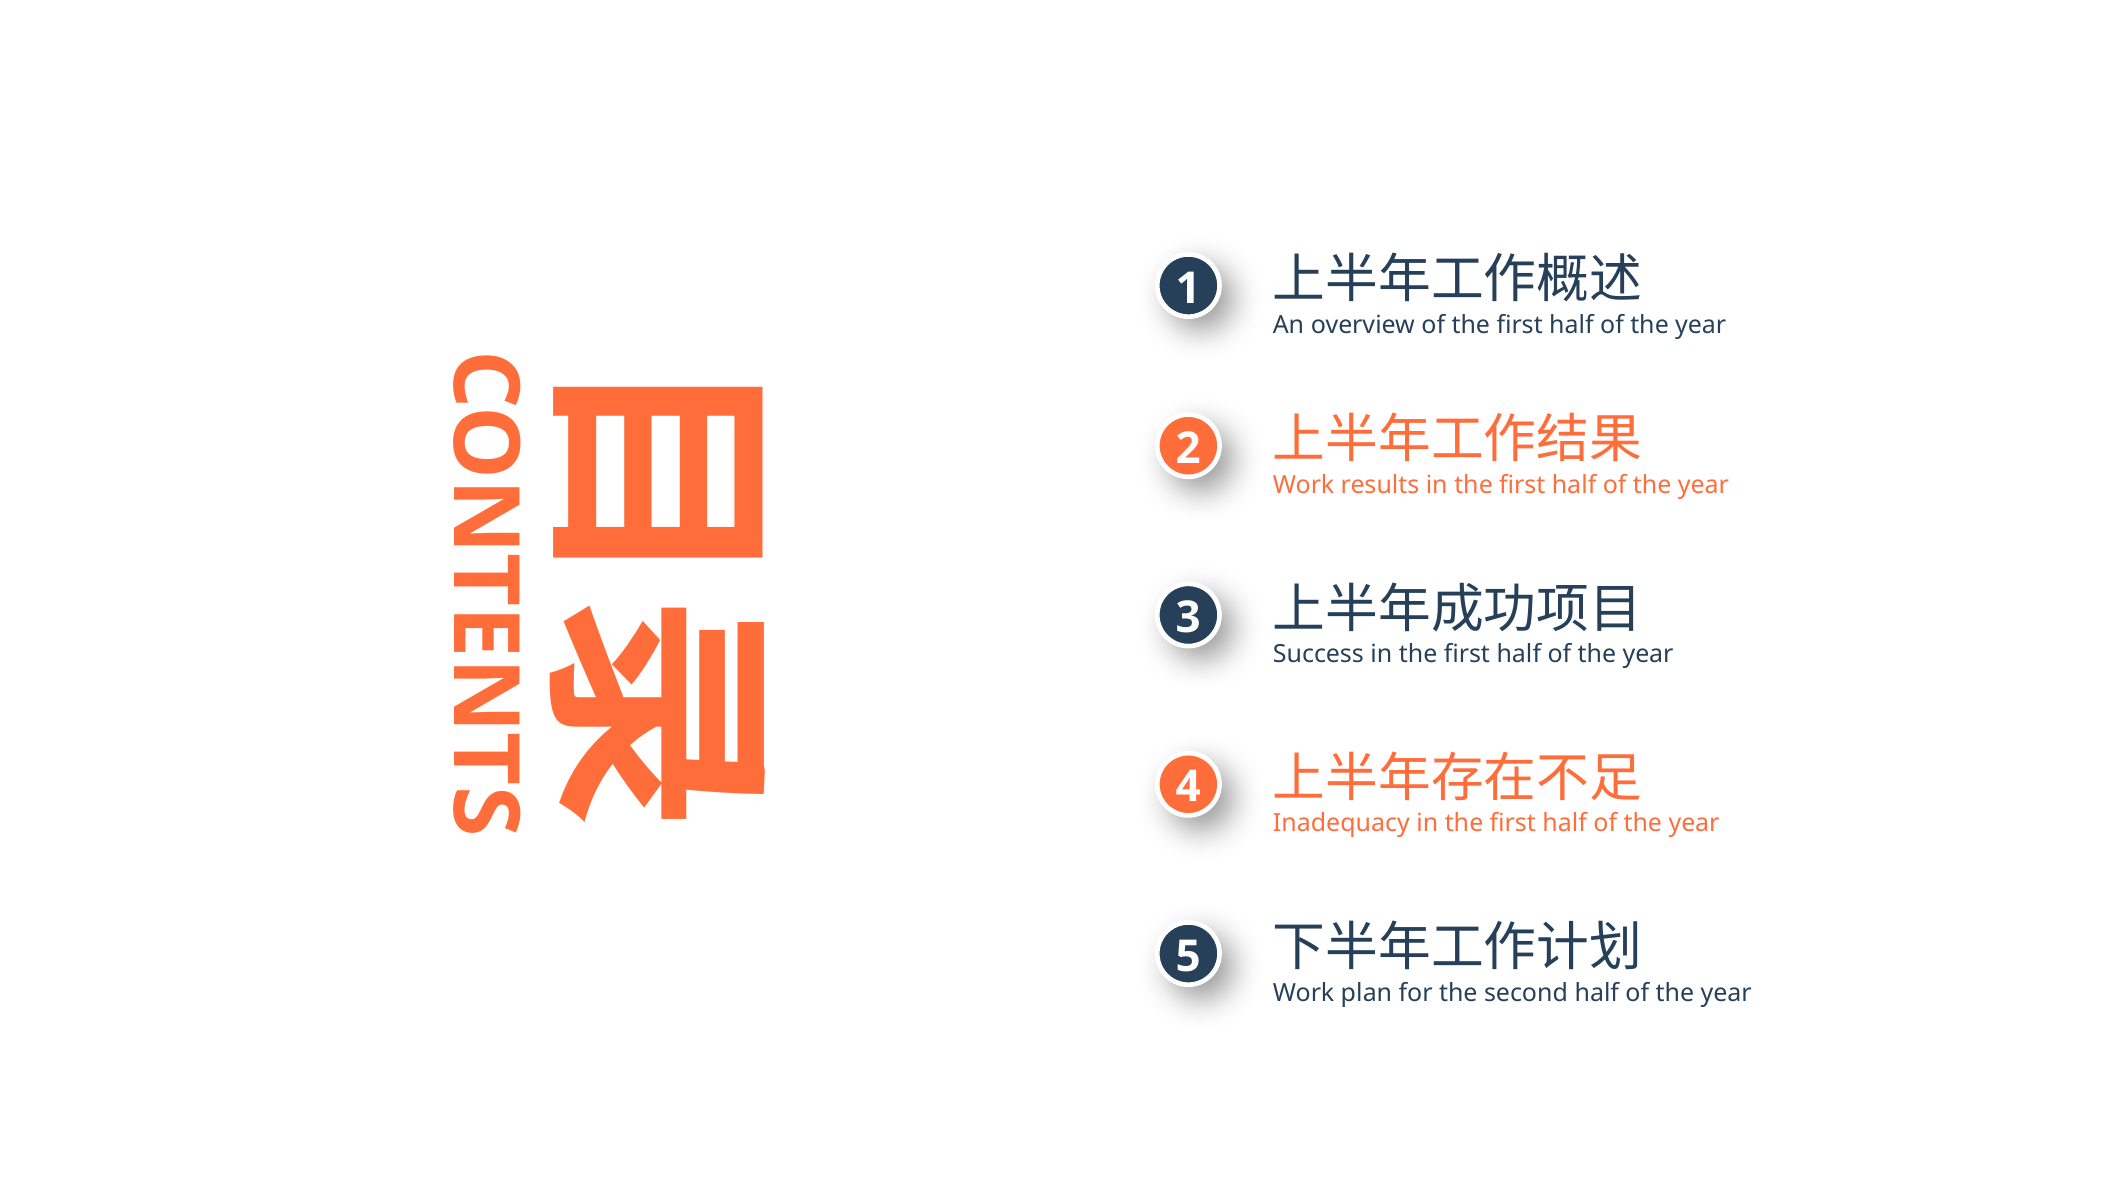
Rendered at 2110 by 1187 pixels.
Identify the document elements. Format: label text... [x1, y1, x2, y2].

text_box 目录 [523, 281, 814, 905]
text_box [1157, 244, 1764, 339]
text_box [1157, 404, 1788, 499]
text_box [1157, 912, 1788, 1007]
text_box CONTENTS [436, 322, 547, 864]
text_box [1157, 573, 1717, 668]
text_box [1157, 743, 1764, 838]
